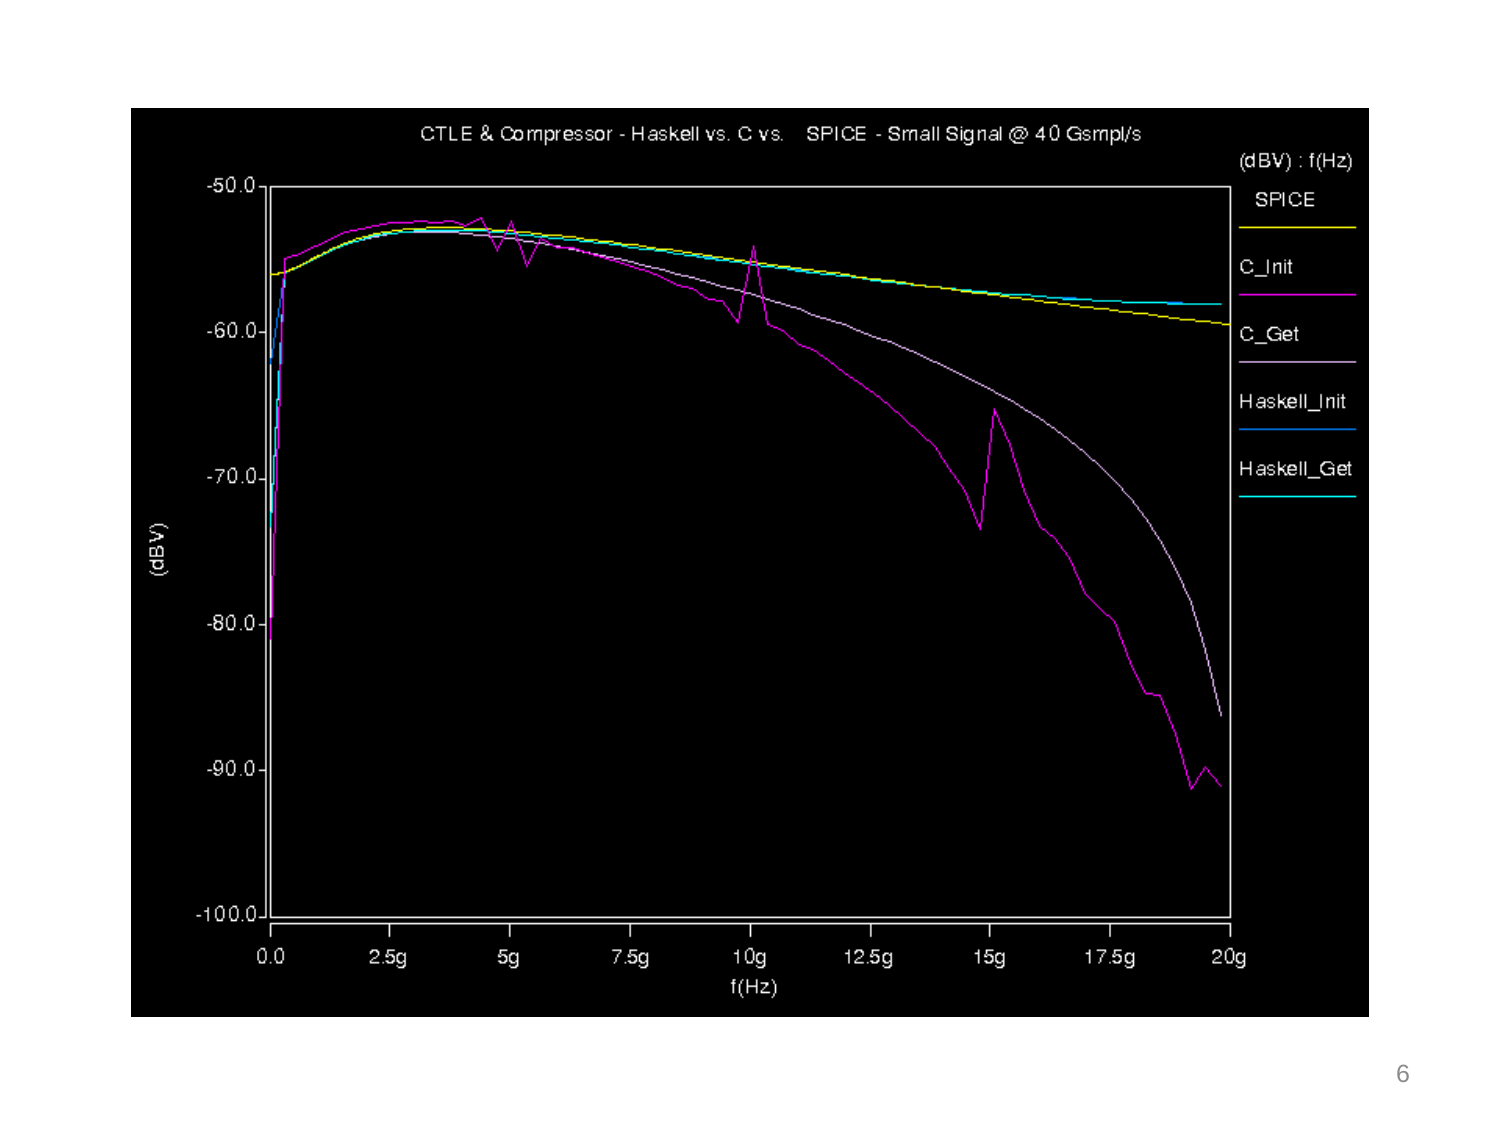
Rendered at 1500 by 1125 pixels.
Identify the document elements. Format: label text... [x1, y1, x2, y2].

slide_number 6 [1074, 1042, 1425, 1103]
picture [131, 108, 1369, 1017]
